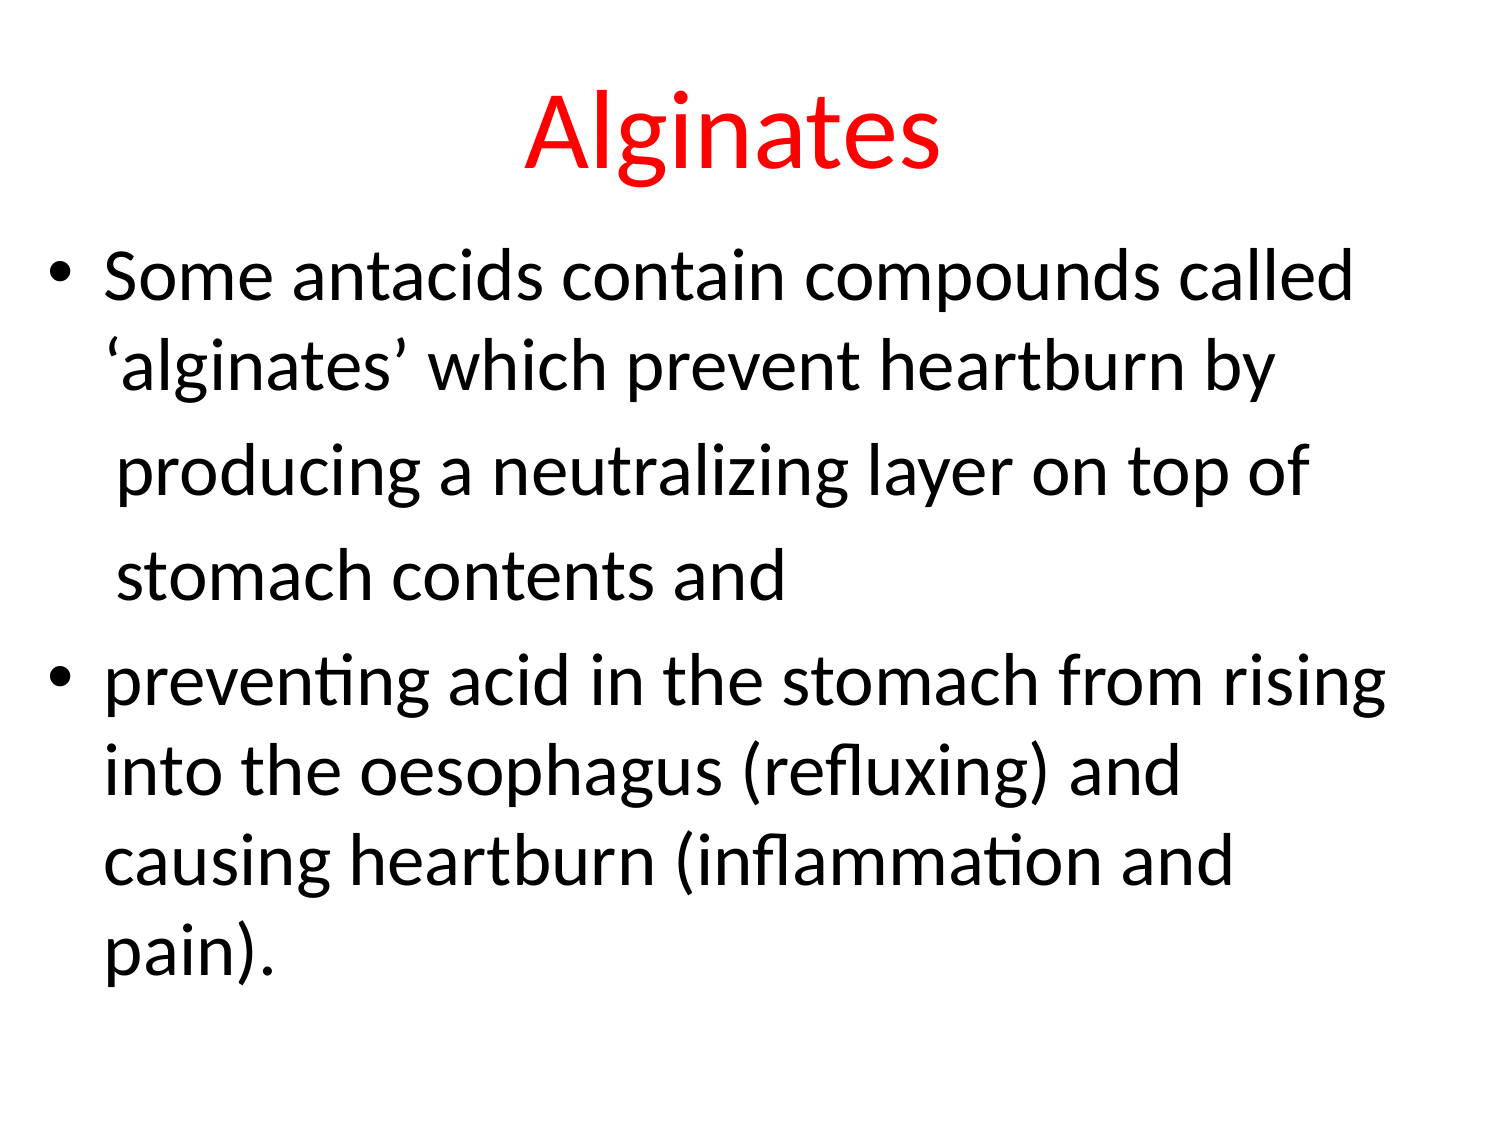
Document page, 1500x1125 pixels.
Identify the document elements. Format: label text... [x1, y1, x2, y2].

list Some antacids contain compounds called ‘alginates’ which prevent heartburn by producing a neutralizing layer on top of stomach contents and preventing acid in the stomach from rising into the oesophagus (refluxing) and causing heartburn (inflammation and pain). [32, 217, 1425, 1125]
title Alginates [0, 30, 1468, 218]
